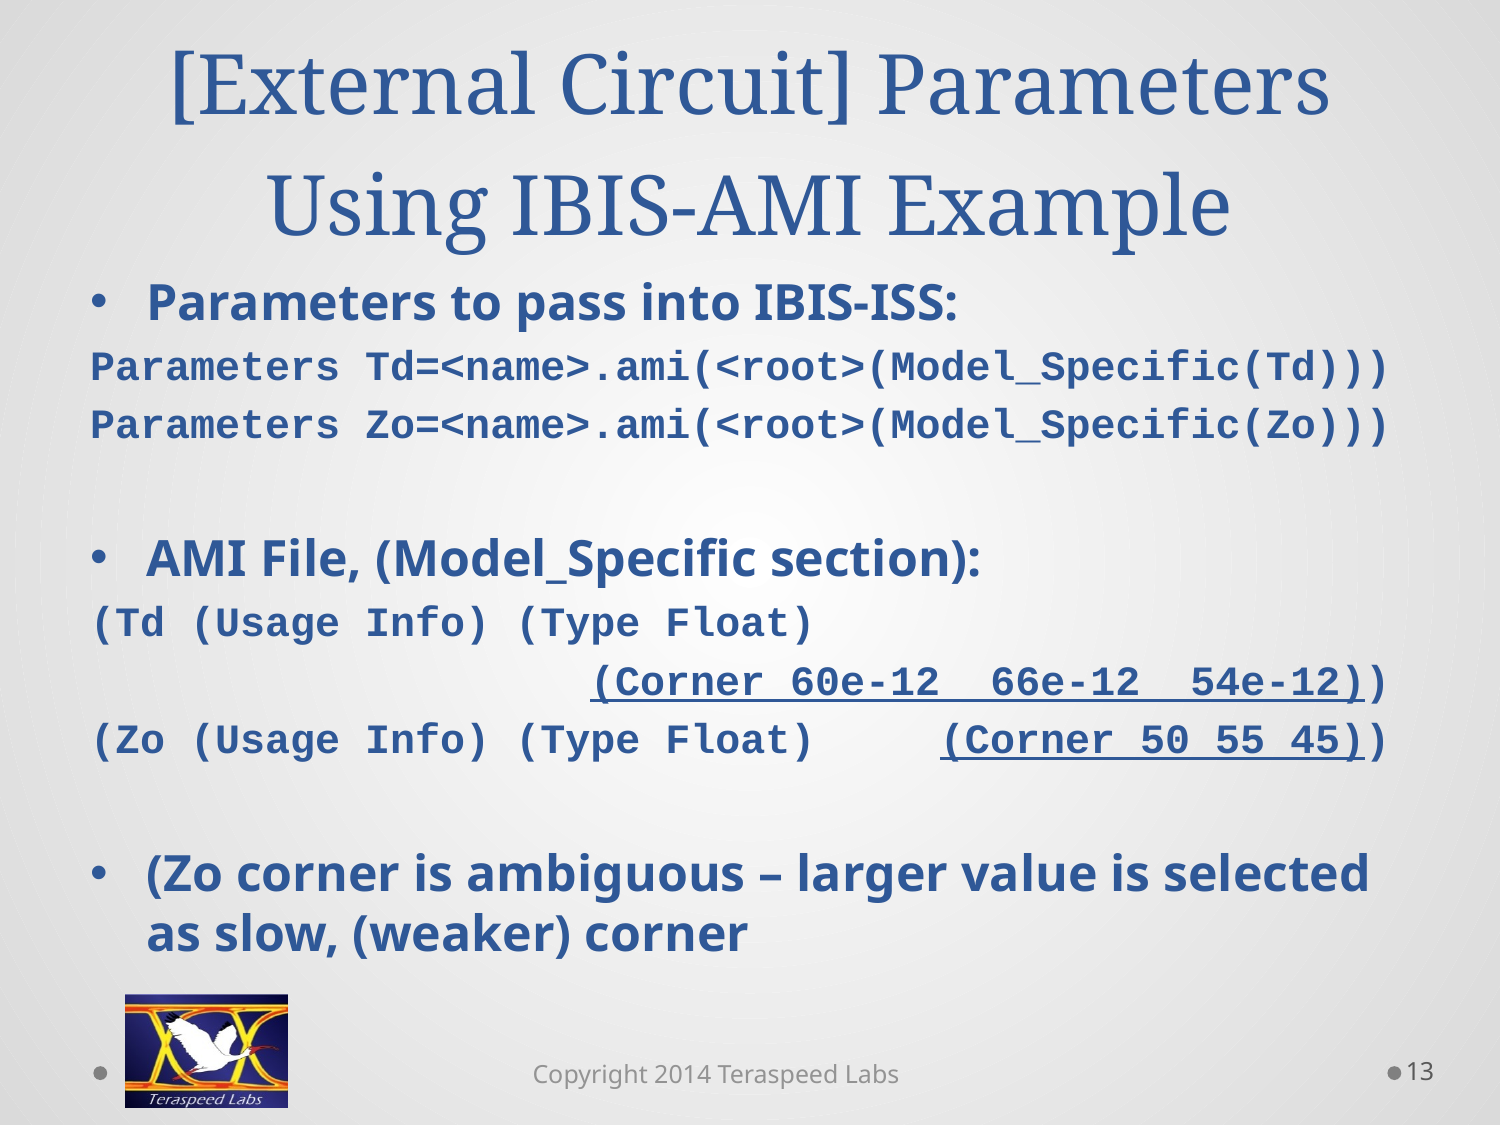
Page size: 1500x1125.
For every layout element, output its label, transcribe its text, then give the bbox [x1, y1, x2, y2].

list Parameters to pass into IBIS-ISS: Parameters Td=<name>.ami(<root>(Model_Specific(Td))) Parameters Zo=<name>.ami(<root>(Model_Specific(Zo))) AMI File, (Model_Specific section): (Td (Usage Info) (Type Float) (Corner 60e-12 66e-12 54e-12)) (Zo (Usage Info) (Type Float) (Corner 50 55 45)) (Zo corner is ambiguous – larger value is selected as slow, (weaker) corner [75, 262, 1425, 1005]
slide_number 13 [1401, 1042, 1494, 1103]
picture [125, 1005, 288, 1108]
title [External Circuit] Parameters Using IBIS-AMI Example [75, 0, 1425, 262]
footer Copyright 2014 Teraspeed Labs [525, 1043, 993, 1103]
